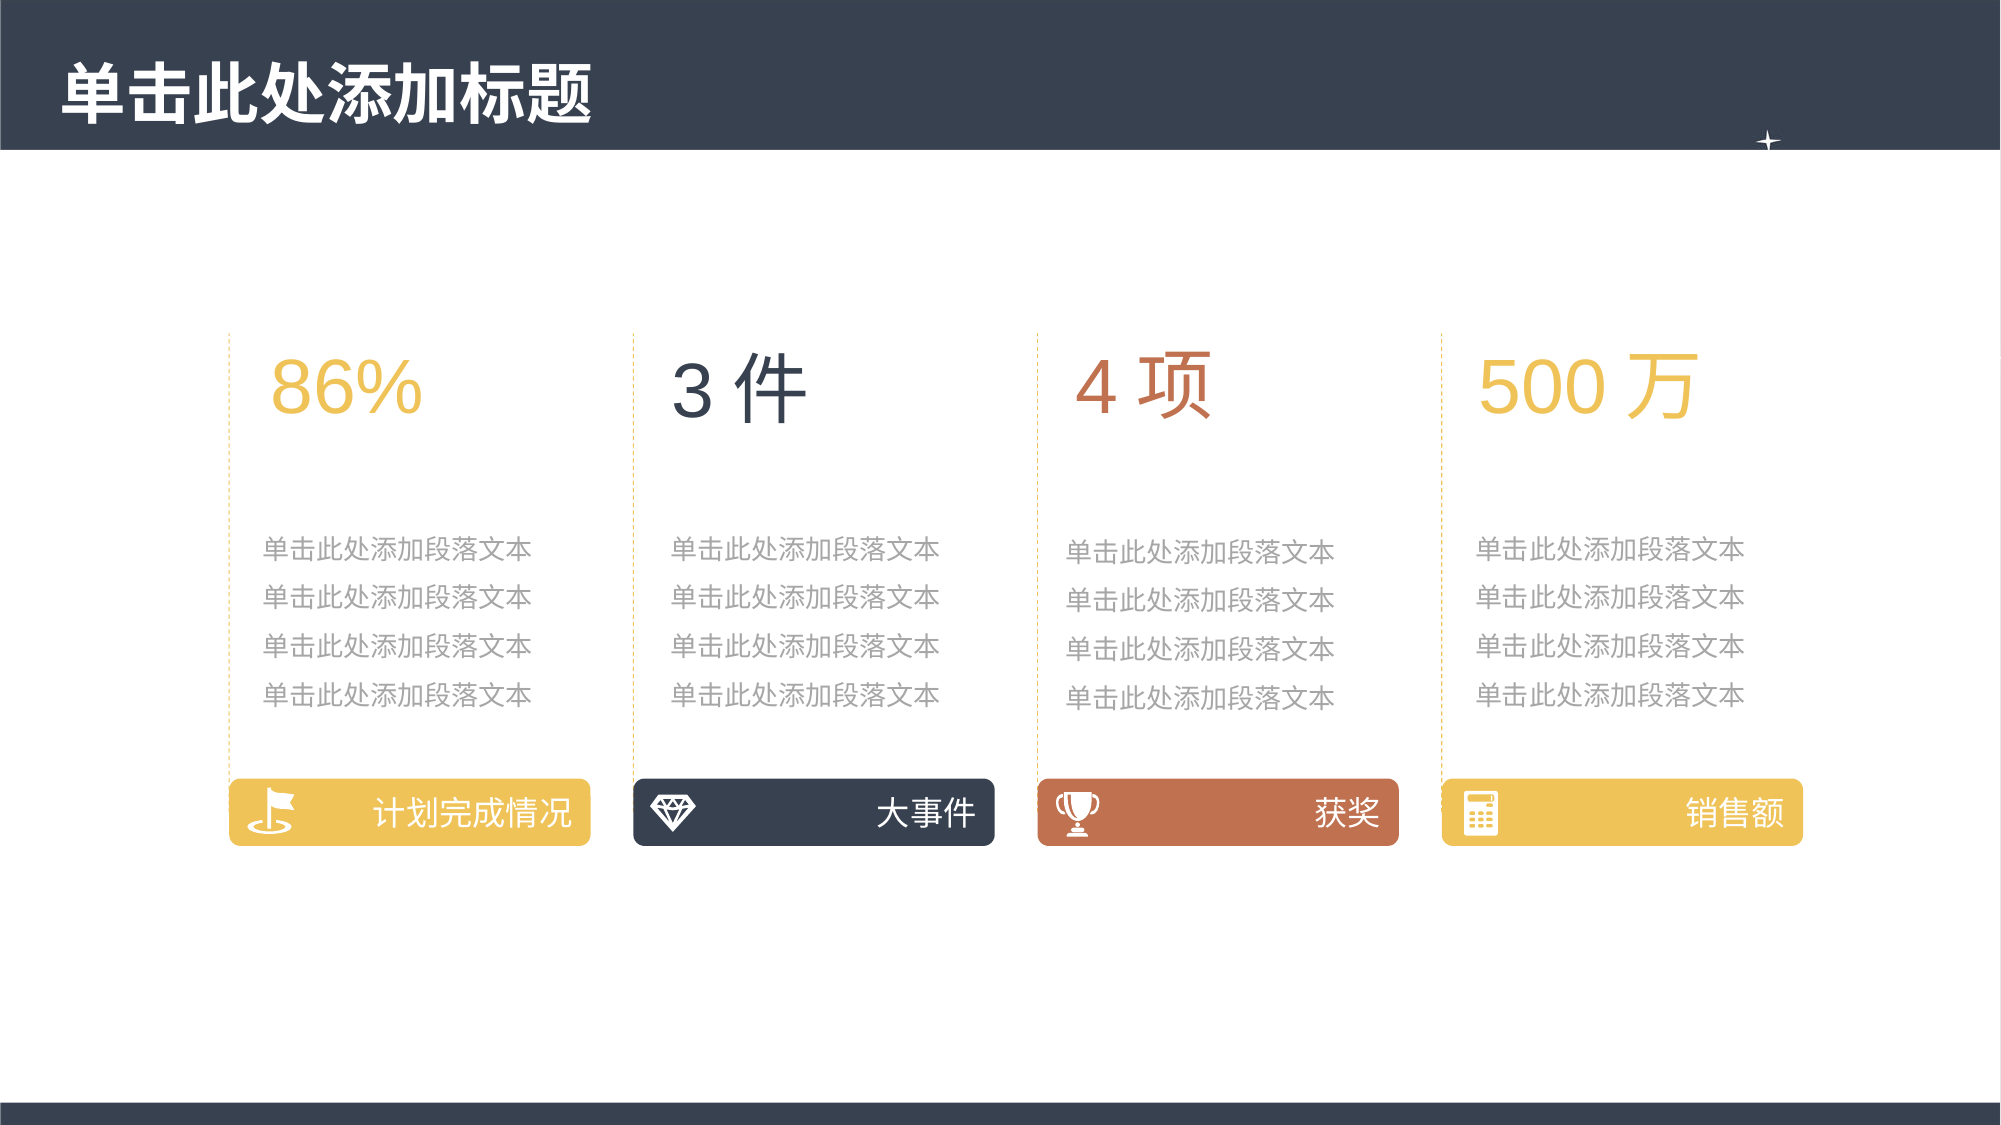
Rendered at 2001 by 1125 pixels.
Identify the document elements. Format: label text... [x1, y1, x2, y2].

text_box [633, 778, 995, 846]
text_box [1037, 778, 1399, 846]
text_box 单击此处添加段落文本 单击此处添加段落文本 单击此处添加段落文本 单击此处添加段落文本 [242, 505, 591, 721]
text_box 单击此处添加段落文本 单击此处添加段落文本 单击此处添加段落文本 单击此处添加段落文本 [650, 505, 999, 721]
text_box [1441, 778, 1804, 846]
title 单击此处添加标题 [44, 44, 1770, 150]
text_box 500万 [1458, 326, 1723, 439]
text_box 单击此处添加段落文本 单击此处添加段落文本 单击此处添加段落文本 单击此处添加段落文本 [1455, 505, 1804, 721]
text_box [229, 778, 591, 846]
picture [0, 0, 2001, 1125]
text_box 4项 [1055, 326, 1234, 439]
text_box 单击此处添加段落文本 单击此处添加段落文本 单击此处添加段落文本 单击此处添加段落文本 [1045, 508, 1394, 724]
text_box 86% [250, 326, 445, 439]
text_box 3件 [651, 330, 830, 443]
